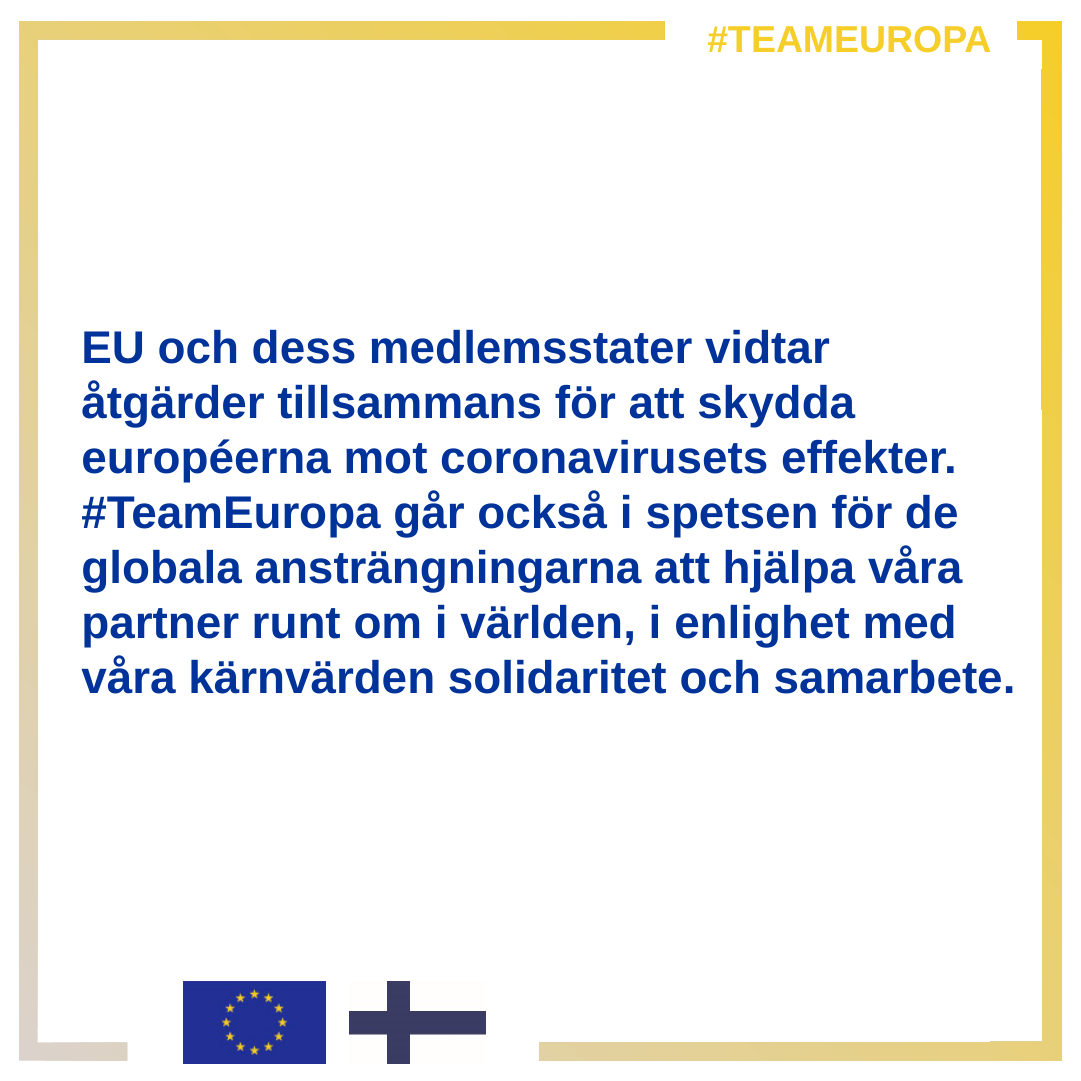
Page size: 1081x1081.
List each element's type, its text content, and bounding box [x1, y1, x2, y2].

text_box [538, 20, 1063, 1062]
text_box EU och dess medlemsstater vidtar åtgärder tillsammans för att skydda européerna mot coronavirusets effekter. #TeamEuropa går också i spetsen för de globala ansträngningarna att hjälpa våra partner runt om i världen, i enlighet med våra kärnvärden solidaritet och samarbete. [66, 310, 1031, 710]
picture [348, 980, 487, 1065]
picture [182, 980, 327, 1065]
text_box [18, 20, 666, 1062]
text_box #TEAMEUROPA [692, 7, 1007, 68]
